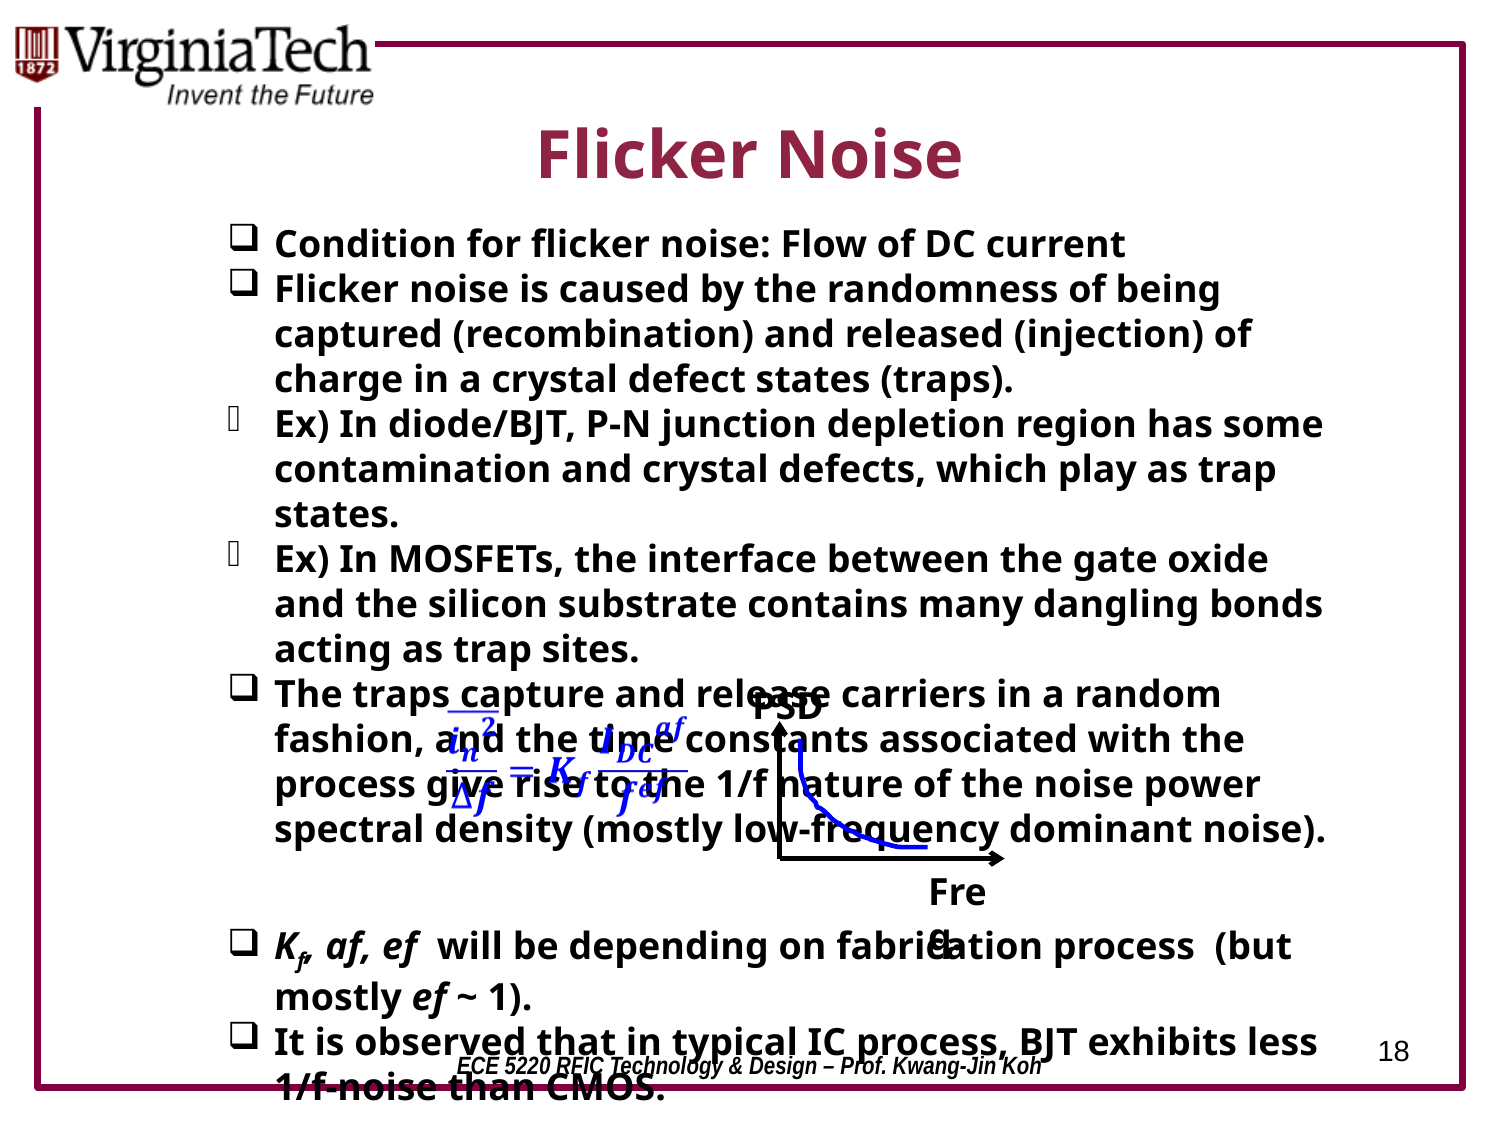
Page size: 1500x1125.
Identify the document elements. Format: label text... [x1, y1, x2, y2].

text_box Condition for flicker noise: Flow of DC current Flicker noise is caused by the randomness of being captured (recombination) and released (injection) of charge in a crystal defect states (traps). Ex) In diode/BJT, P-N junction depletion region has some contamination and crystal defects, which play as trap states. Ex) In MOSFETs, the interface between the gate oxide and the silicon substrate contains many dangling bonds acting as trap sites. The traps capture and release carriers in a random fashion, and the time constants associated with the process give rise to the 1/f nature of the noise power spectral density (mostly low-frequency dominant noise). [212, 212, 1363, 858]
picture [15, 24, 375, 107]
text_box [797, 738, 928, 850]
title Flicker Noise [75, 104, 1425, 213]
slide_number 18 [1074, 1024, 1425, 1103]
text_box [371, 699, 763, 826]
text_box Kf, af, ef will be depending on fabrication process (but mostly ef ~ 1). It is observed that in typical IC process, BJT exhibits less 1/f-noise than CMOS. [212, 914, 1388, 1116]
text_box Freq. [913, 860, 1019, 914]
text_box PSD [737, 674, 856, 735]
